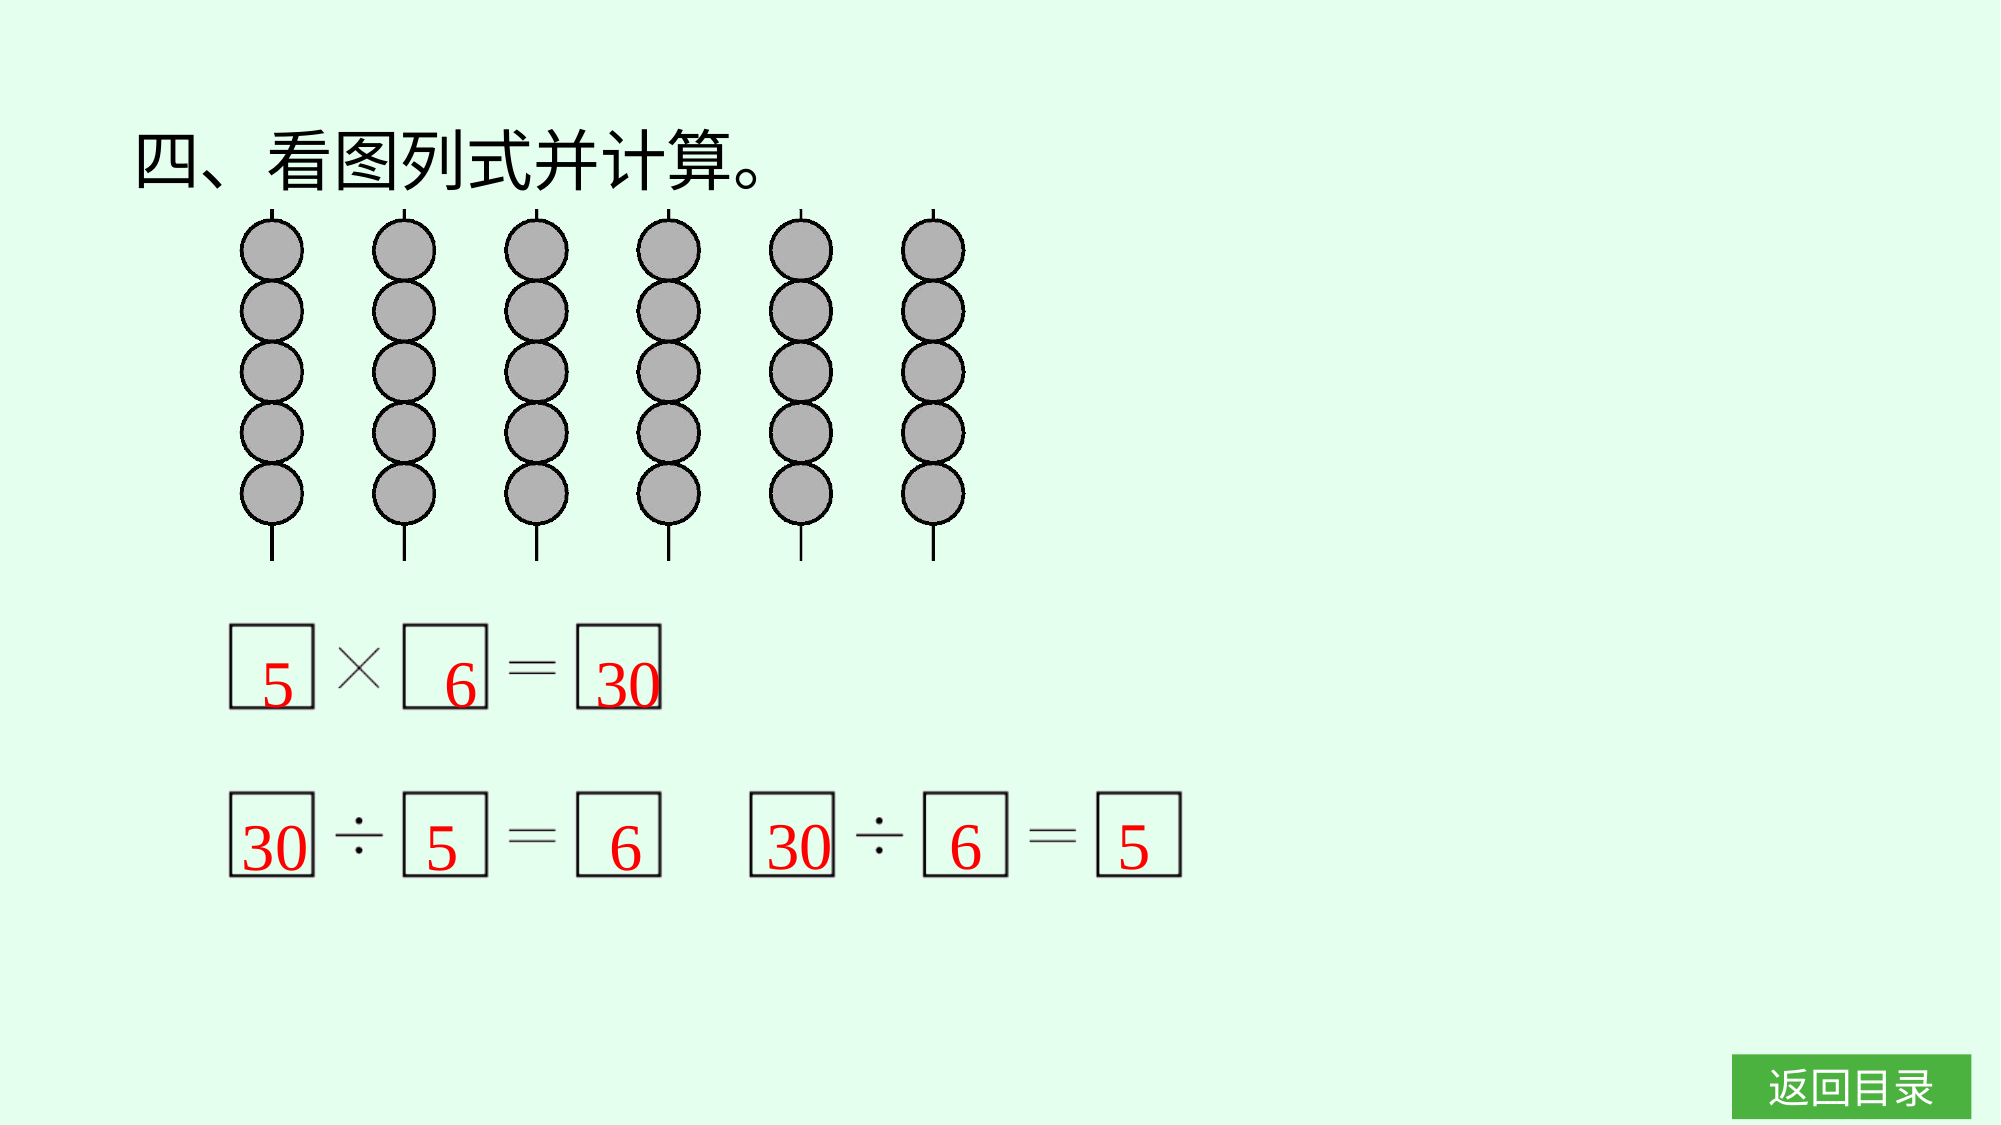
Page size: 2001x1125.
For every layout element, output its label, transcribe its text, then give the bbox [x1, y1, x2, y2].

picture [236, 207, 968, 565]
text_box 四、看图列式并计算。 [118, 95, 831, 207]
picture [210, 596, 1314, 893]
